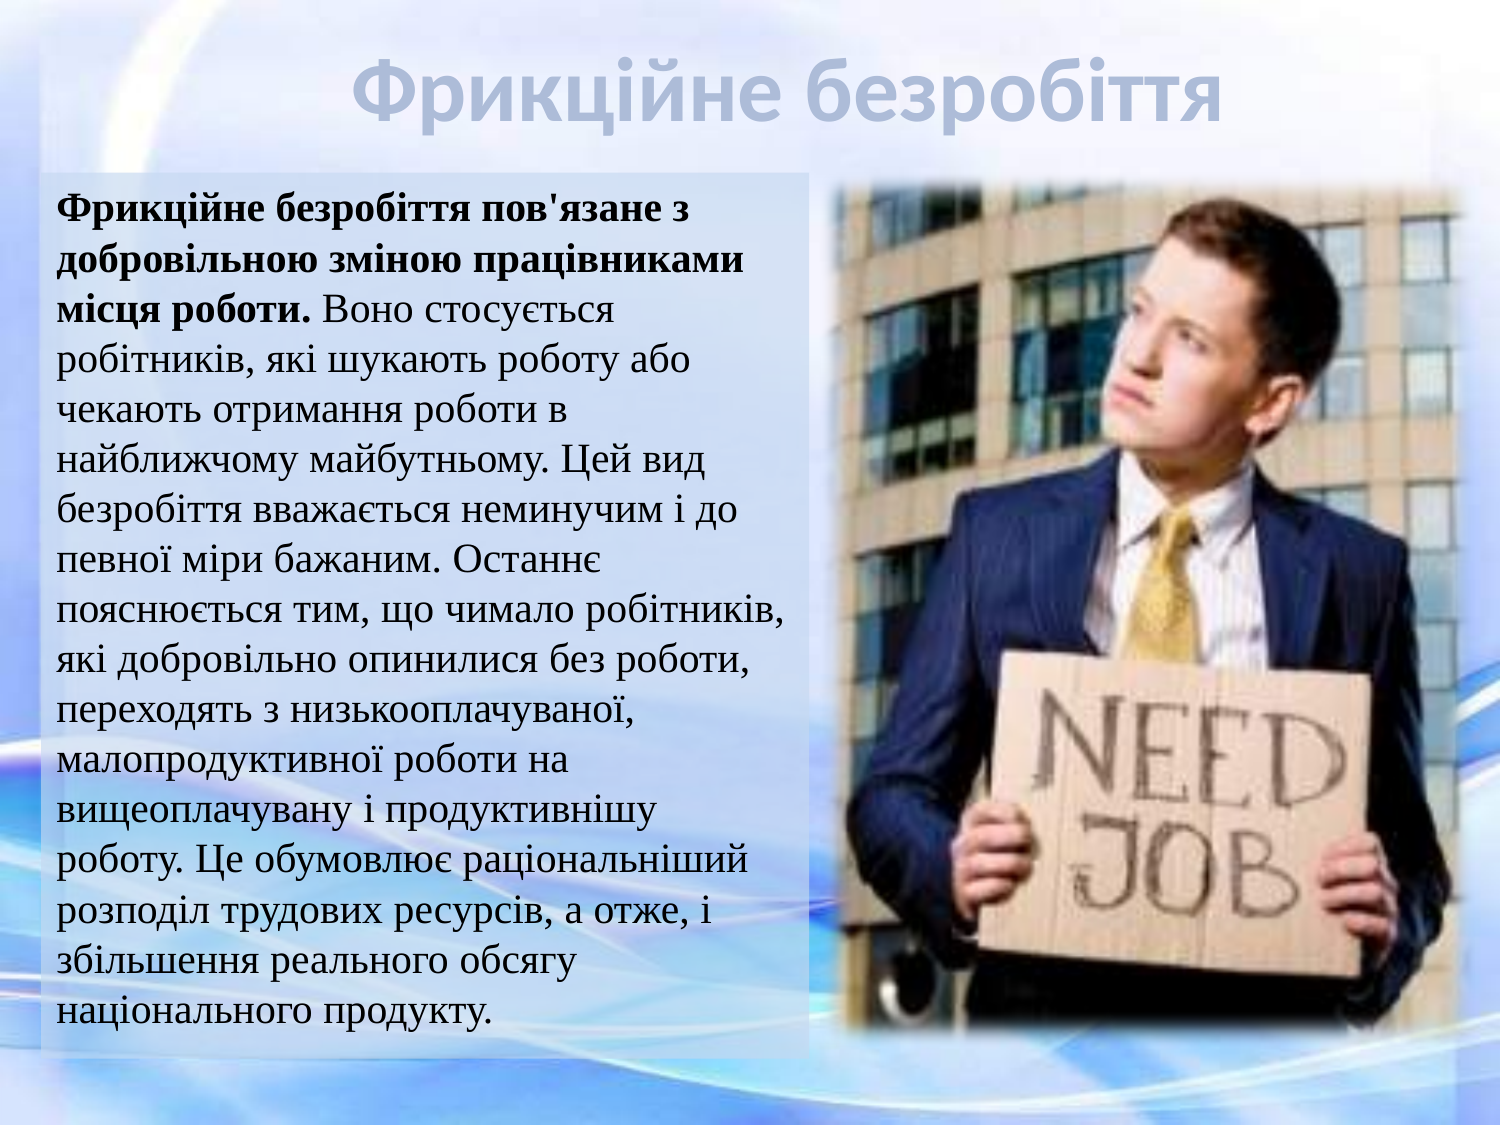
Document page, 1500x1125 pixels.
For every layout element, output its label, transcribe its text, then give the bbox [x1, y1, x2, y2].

picture [0, 0, 1500, 1125]
list Фрикційне безробіття пов'язане з добровільною зміною працівниками місця роботи. Воно стосується робітників, які шукають роботу або чекають отримання роботи в найближчому майбутньому. Цей вид безробіття вважається неминучим і до певної міри бажаним. Останнє пояснюється тим, що чимало робітників, які добровільно опинилися без роботи, переходять з низькооплачуваної, малопродуктивної роботи на вищеоплачувану і продуктивнішу роботу. Це обумовлює раціональніший розподіл трудових ресурсів, а отже, і збільшення реального обсягу національного продукту. [40, 172, 810, 1059]
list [820, 172, 1475, 1047]
title Фрикційне безробіття [336, 42, 1248, 148]
